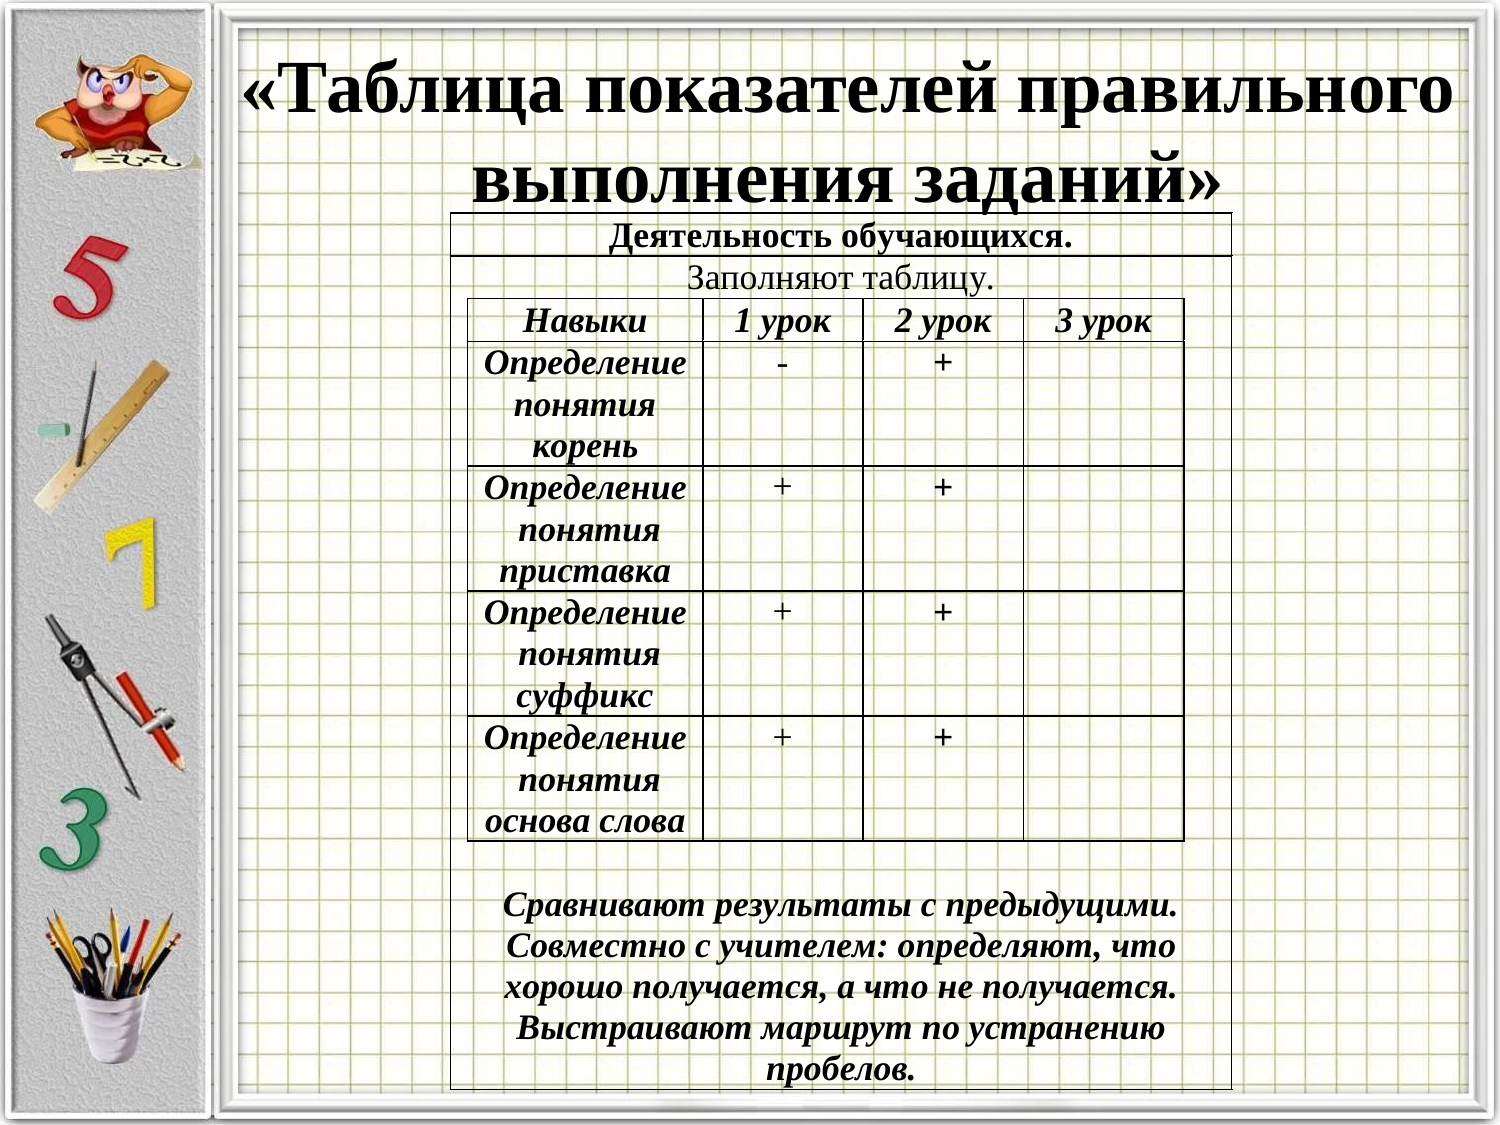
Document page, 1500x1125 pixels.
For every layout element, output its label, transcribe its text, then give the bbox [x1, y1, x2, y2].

picture [0, 0, 1500, 1125]
title «Таблица показателей правильного выполнения заданий» [212, 37, 1484, 311]
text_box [449, 212, 1500, 1125]
list [221, 263, 444, 1038]
